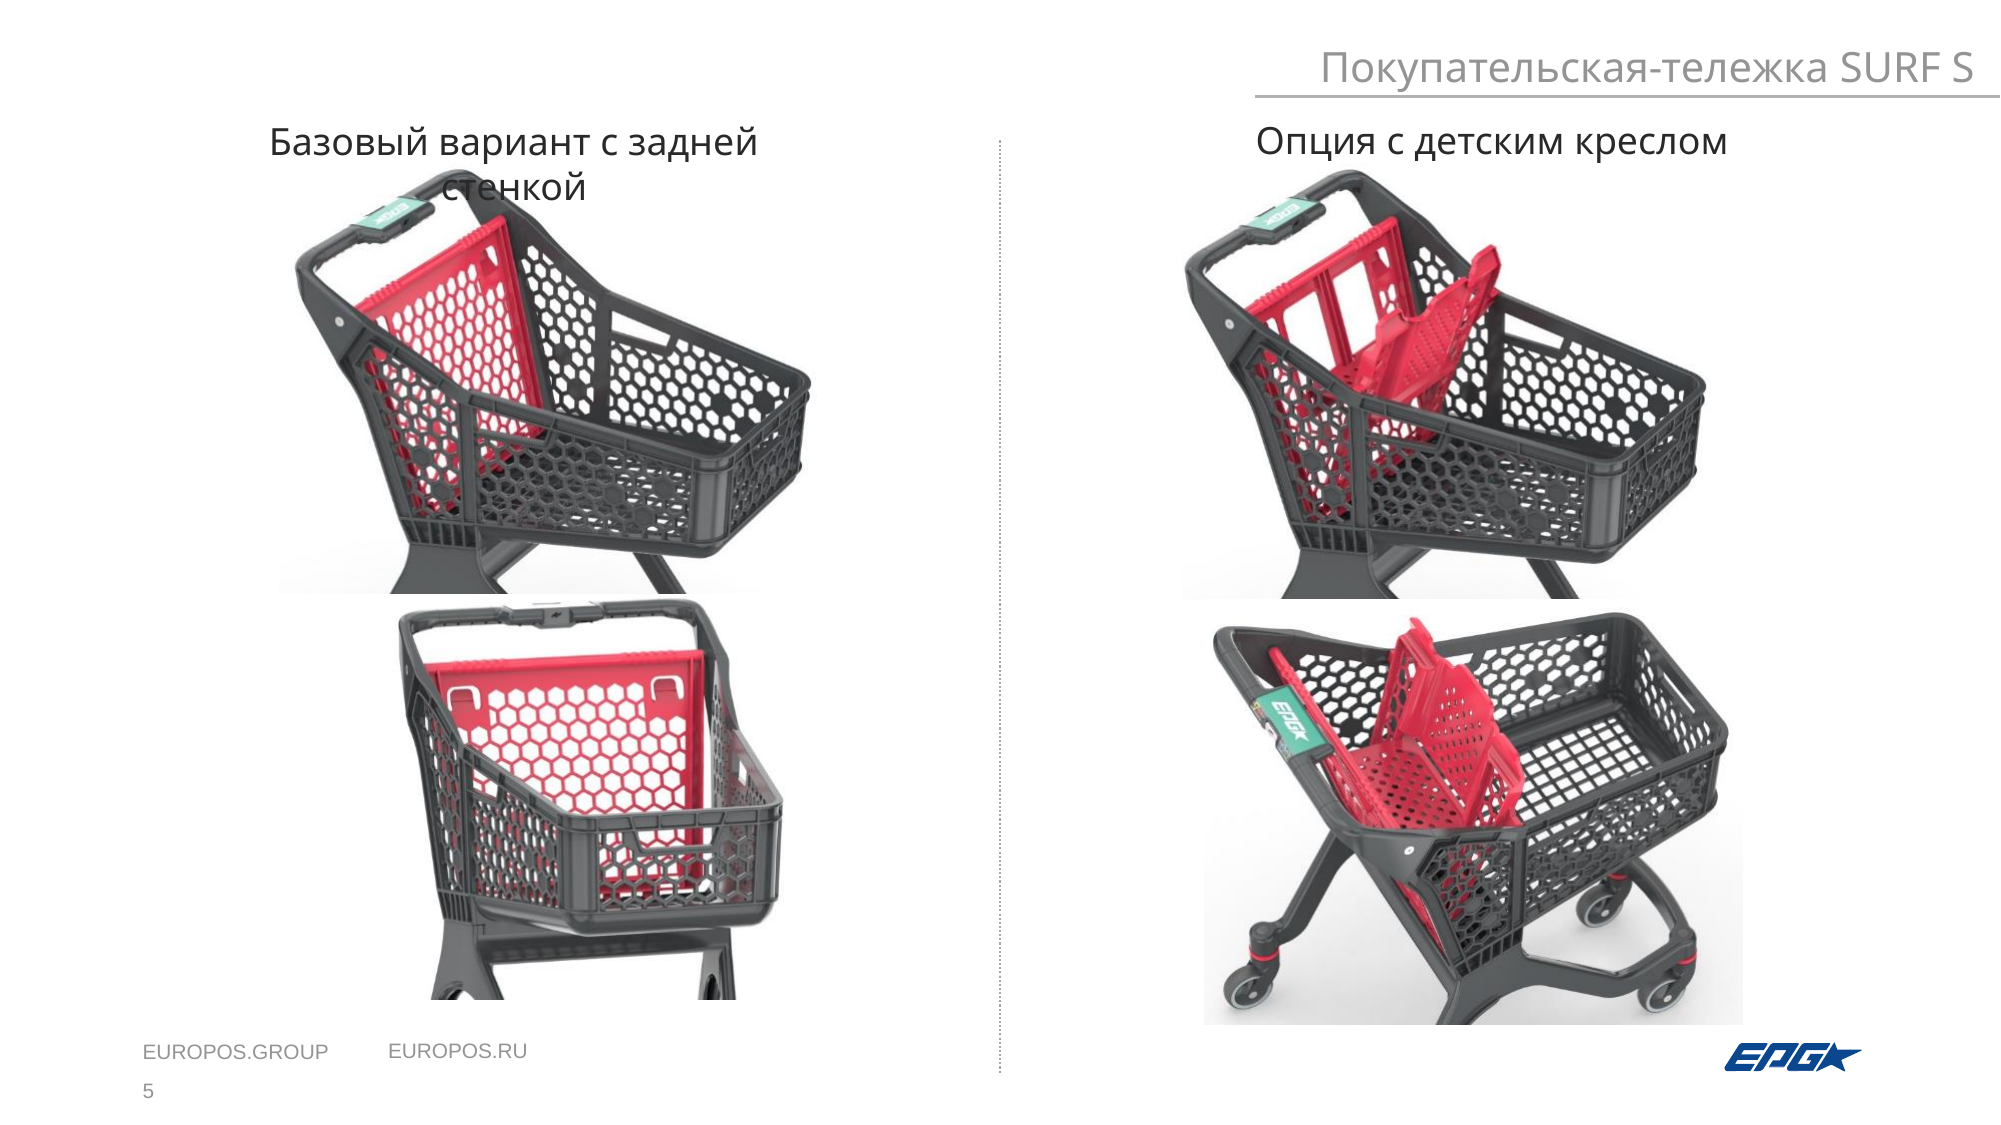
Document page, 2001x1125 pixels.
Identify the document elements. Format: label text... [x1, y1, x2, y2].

text_box Базовый вариант с задней стенкой [207, 110, 821, 215]
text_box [135, 1030, 999, 1072]
text_box Покупательская-тележка SURF S [779, 33, 1990, 99]
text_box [1001, 1030, 1863, 1072]
picture [1181, 146, 1743, 1025]
text_box Опция с детским креслом [1204, 109, 1780, 170]
picture [279, 146, 821, 1000]
text_box 5 [136, 1072, 356, 1109]
